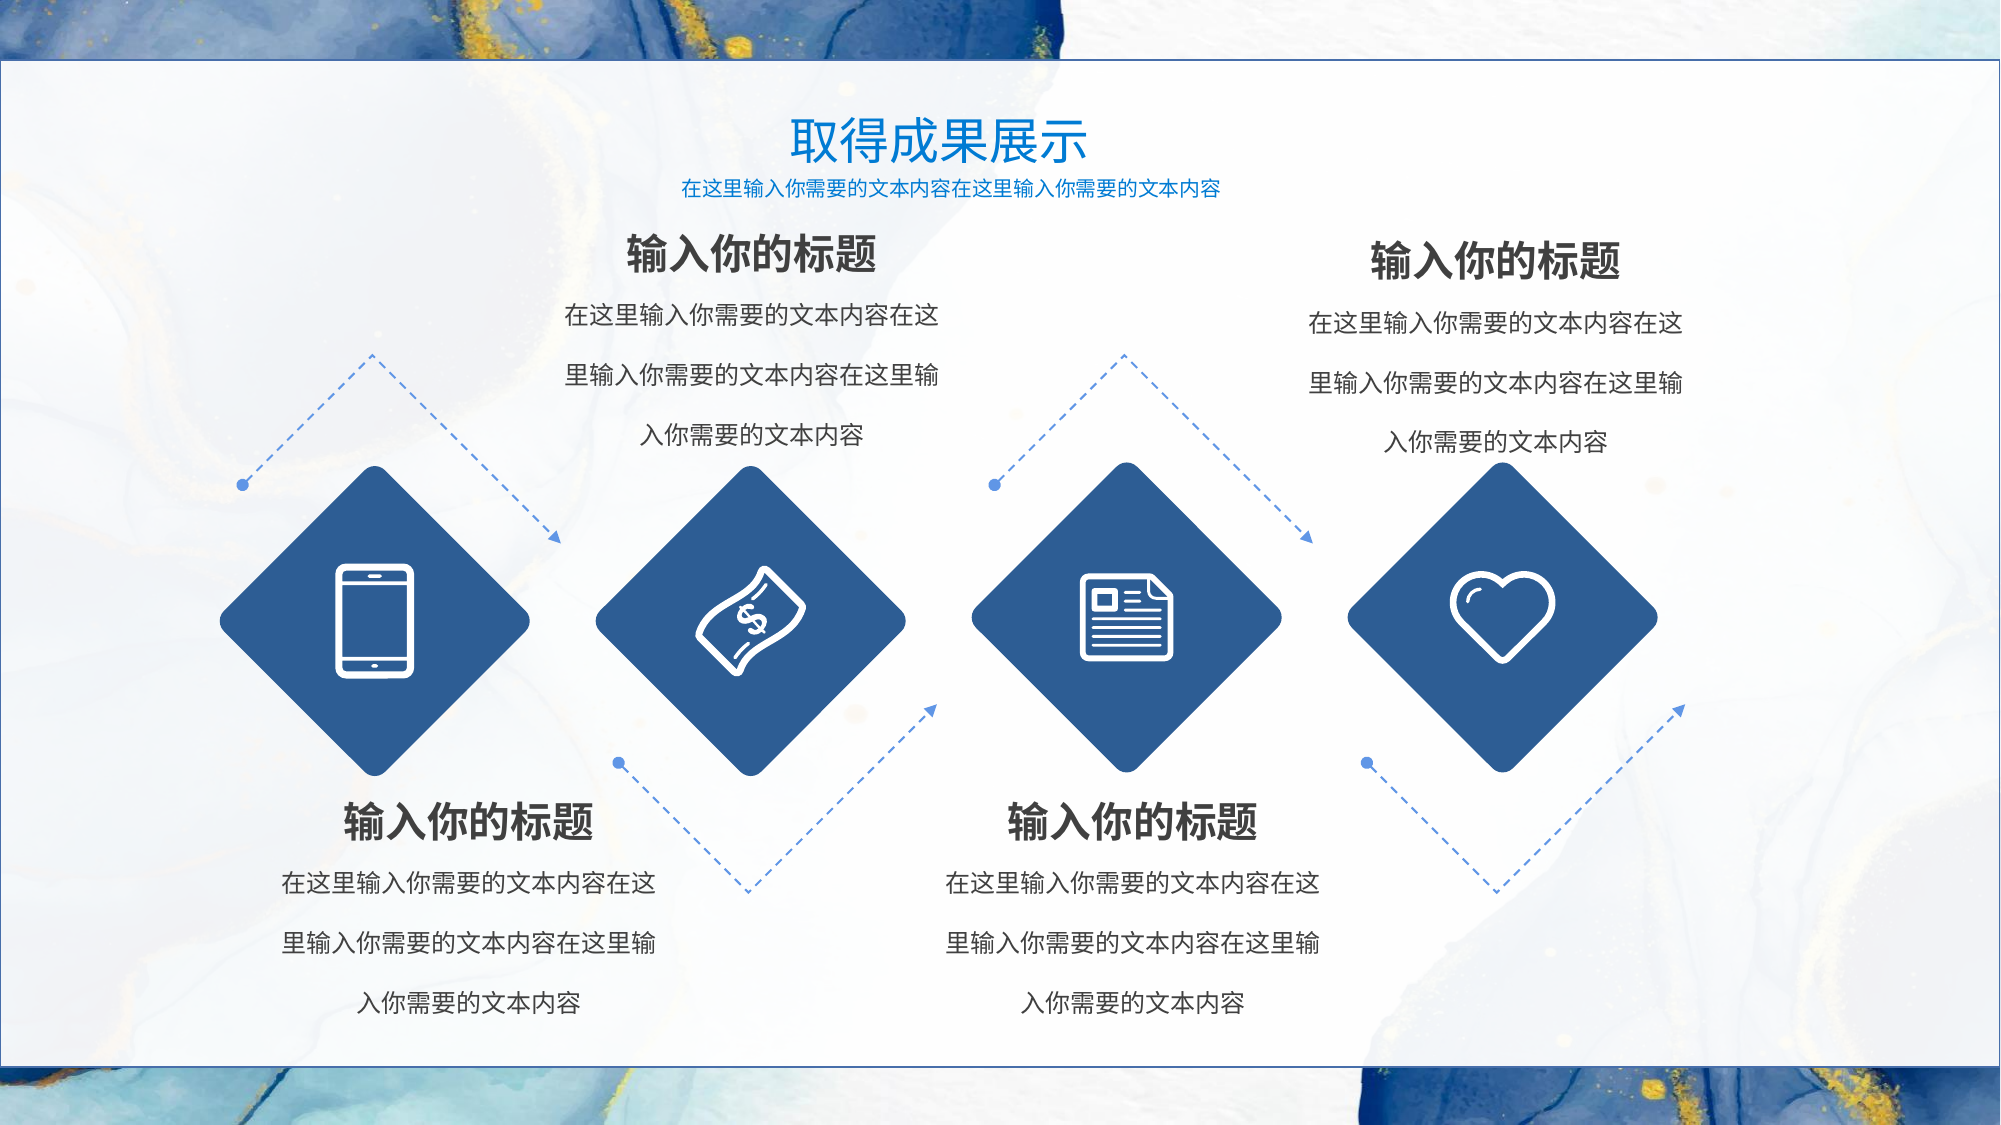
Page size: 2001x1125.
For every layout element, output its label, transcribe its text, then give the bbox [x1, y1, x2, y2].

text_box [988, 353, 1313, 544]
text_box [1449, 571, 1556, 664]
text_box [0, 59, 2000, 1068]
text_box [970, 501, 1283, 774]
text_box 在这里输入你需要的文本内容在这里输入你需要的文本内容在这里输入你需要的文本内容 [1283, 269, 1709, 465]
text_box 在这里输入你需要的文本内容在这里输入你需要的文本内容在这里输入你需要的文本内容 [256, 830, 682, 1025]
text_box 在这里输入你需要的文本内容在这里输入你需要的文本内容在这里输入你需要的文本内容 [539, 262, 965, 457]
text_box 输入你的标题 [978, 788, 1288, 830]
text_box [1360, 704, 1686, 895]
text_box [1346, 465, 1659, 744]
text_box 取得成果展示 [774, 101, 1128, 167]
text_box 输入你的标题 [314, 788, 624, 830]
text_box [335, 563, 415, 679]
text_box [236, 353, 561, 544]
text_box [612, 704, 937, 895]
text_box 输入你的标题 [1341, 227, 1651, 269]
text_box [218, 502, 531, 778]
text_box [1079, 573, 1174, 662]
picture [0, 0, 2001, 1125]
text_box [594, 465, 907, 745]
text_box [695, 565, 807, 677]
text_box 在这里输入你需要的文本内容在这里输入你需要的文本内容在这里输入你需要的文本内容 [920, 830, 1346, 1025]
text_box 输入你的标题 [597, 220, 907, 262]
text_box 在这里输入你需要的文本内容在这里输入你需要的文本内容 [623, 167, 1280, 208]
